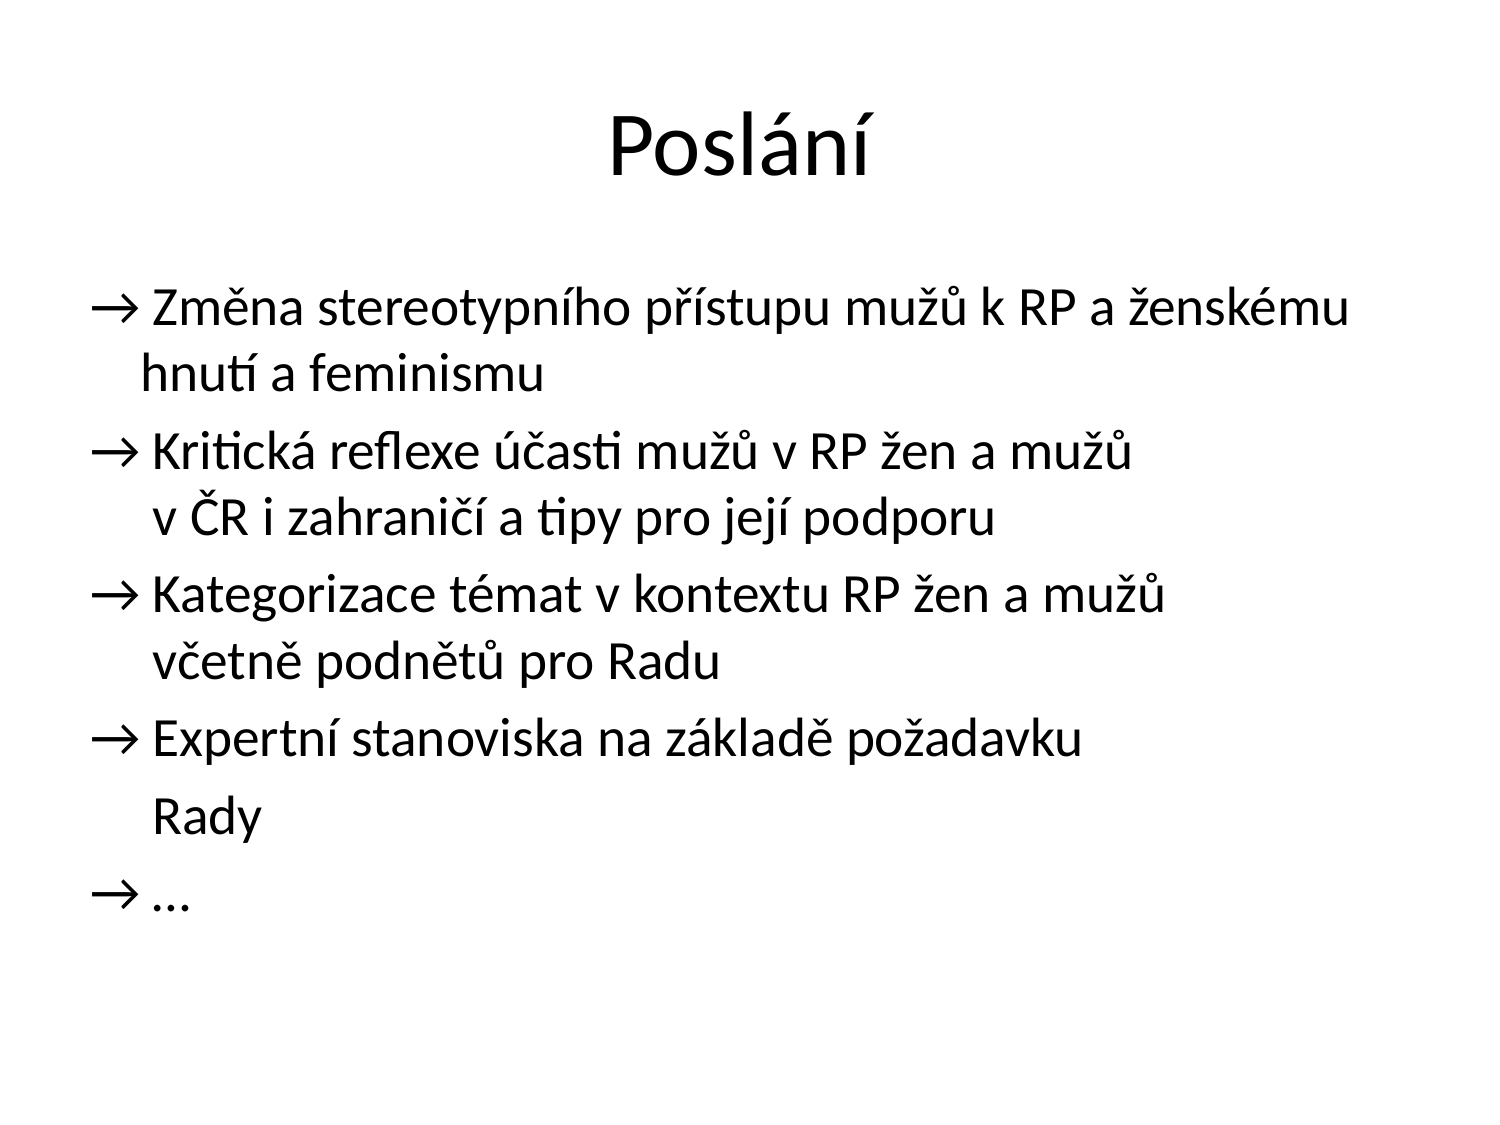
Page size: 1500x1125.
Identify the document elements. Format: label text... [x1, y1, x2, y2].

title Poslání [75, 45, 1425, 233]
list → Změna stereotypního přístupu mužů k RP a ženskému hnutí a feminismu → Kritická reflexe účasti mužů v RP žen a mužů v ČR i zahraničí a tipy pro její podporu → Kategorizace témat v kontextu RP žen a mužů včetně podnětů pro Radu → Expertní stanoviska na základě požadavku Rady → … [75, 262, 1425, 1005]
